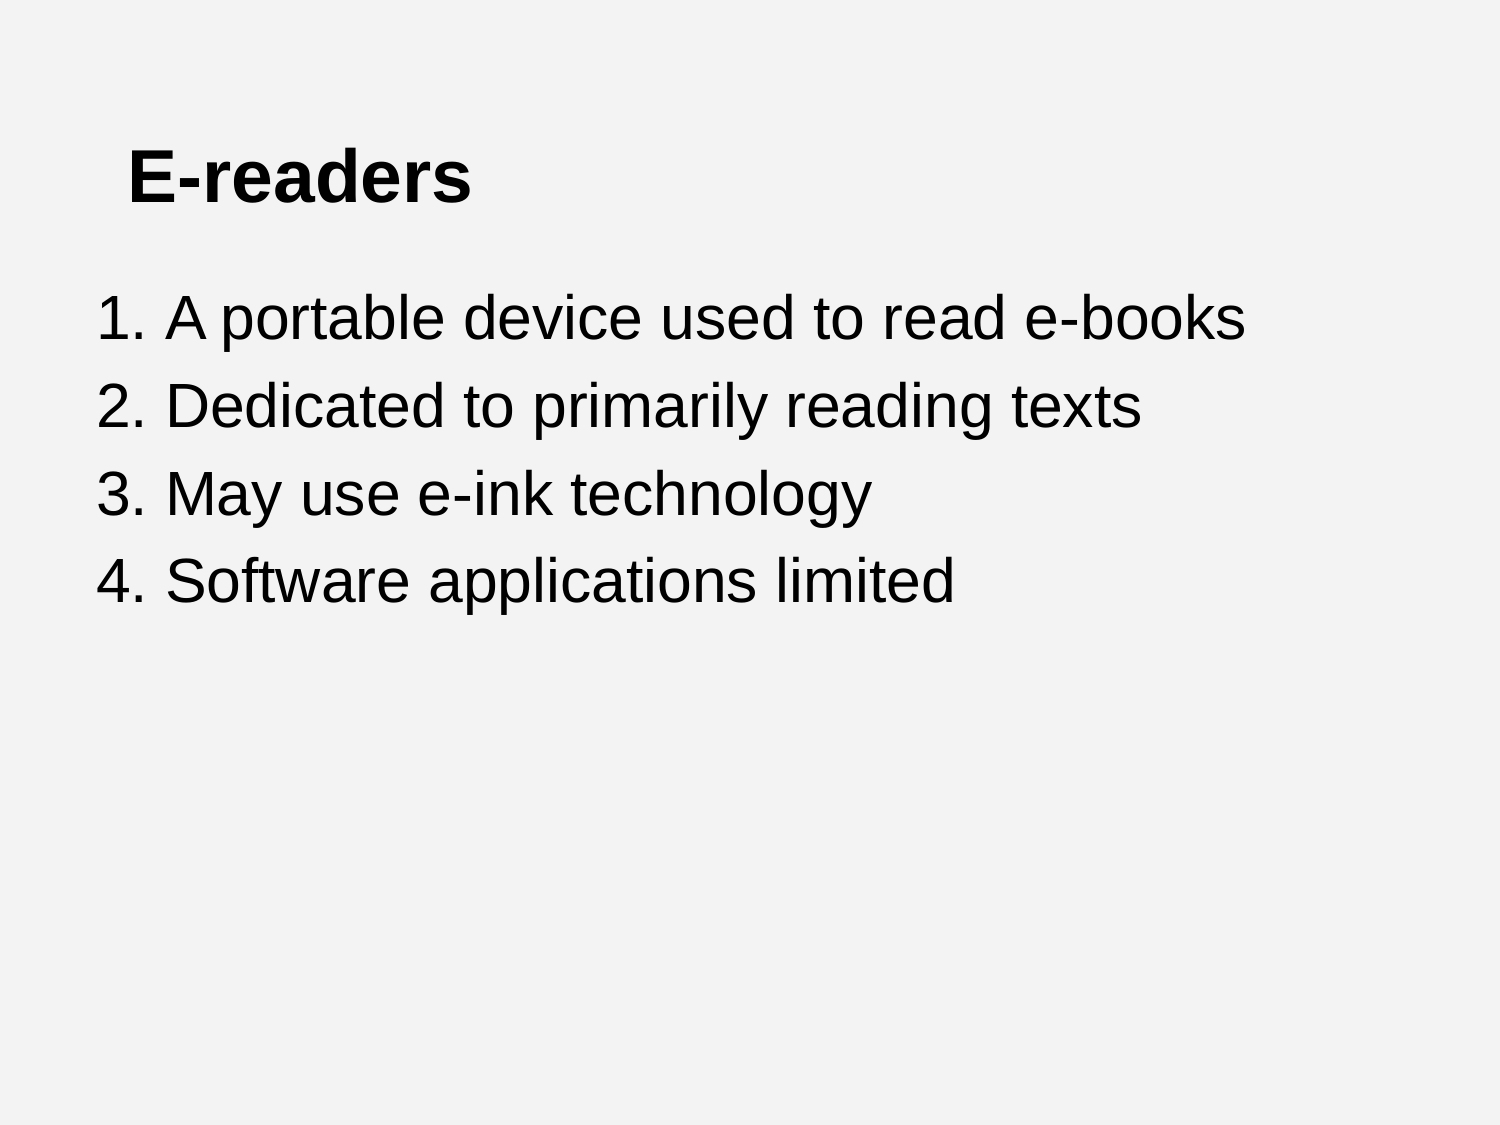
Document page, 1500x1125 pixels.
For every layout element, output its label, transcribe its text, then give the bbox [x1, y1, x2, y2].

list A portable device used to read e-books Dedicated to primarily reading texts May use e-ink technology Software applications limited [75, 262, 1425, 931]
title E-readers [75, 14, 1425, 233]
